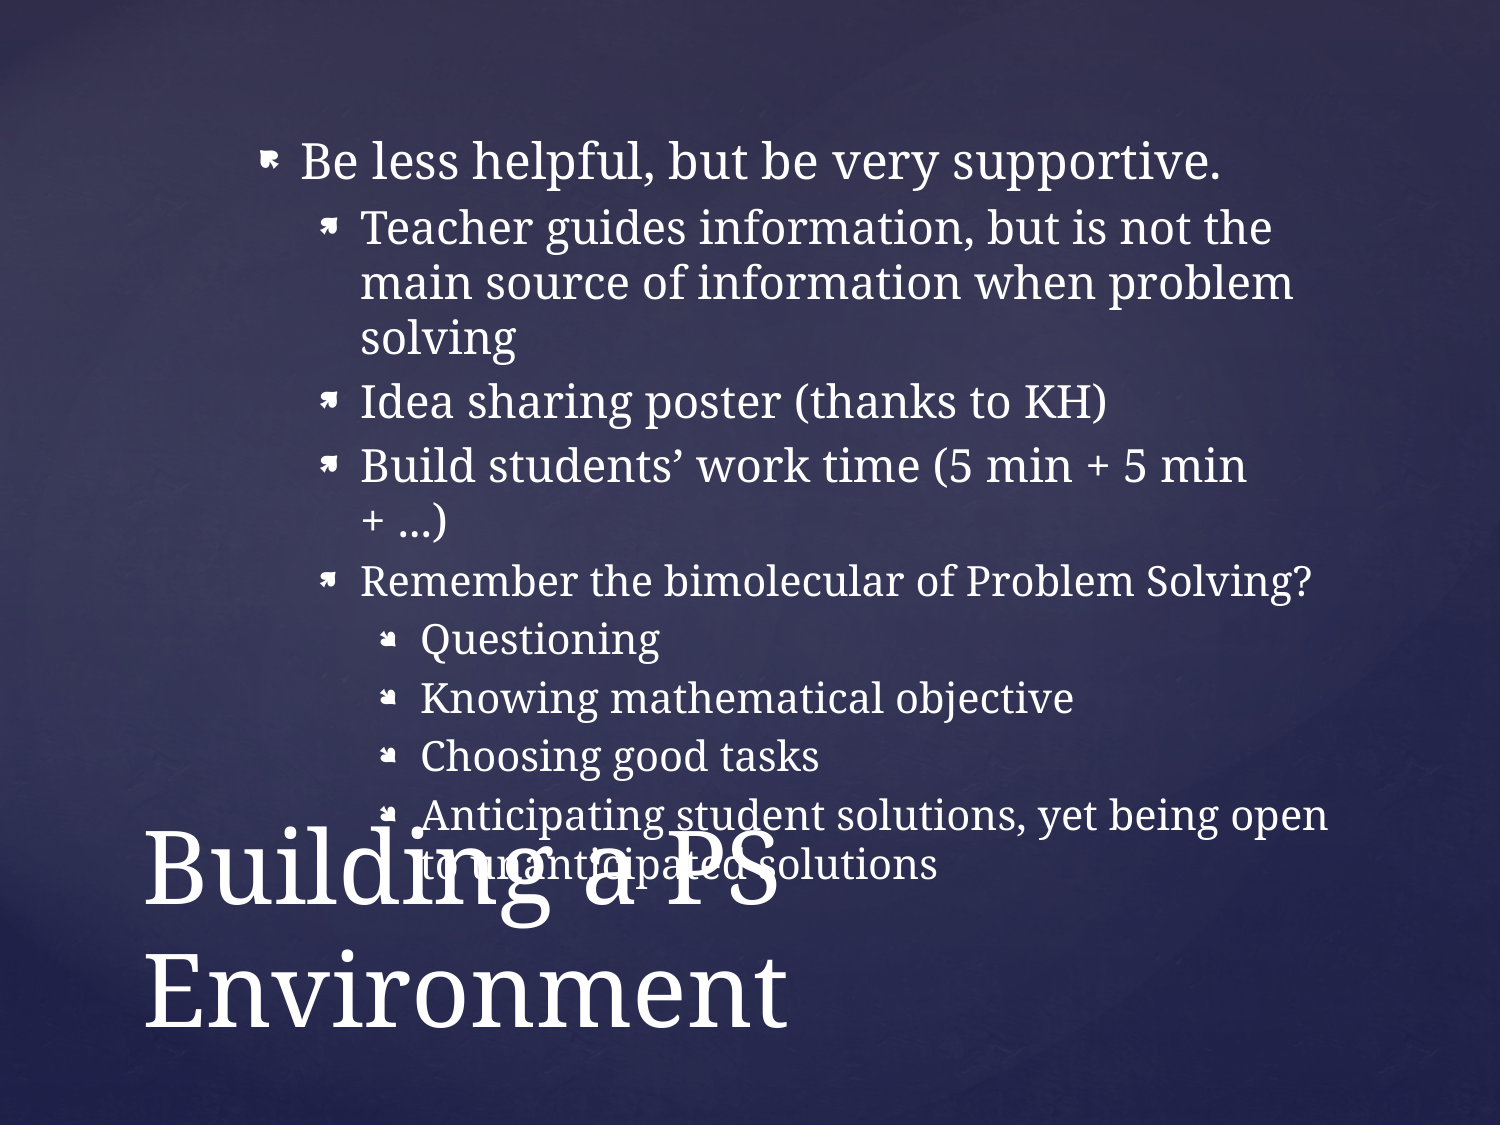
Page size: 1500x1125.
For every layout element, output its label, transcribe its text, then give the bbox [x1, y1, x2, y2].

title Building a PS Environment [127, 904, 1430, 1055]
list Be less helpful, but be very supportive. Teacher guides information, but is not the main source of information when problem solving Idea sharing poster (thanks to KH) Build students’ work time (5 min + 5 min + ...) Remember the bimolecular of Problem Solving? Questioning Knowing mathematical objective Choosing good tasks Anticipating student solutions, yet being open to unanticipated solutions [240, 112, 1350, 904]
